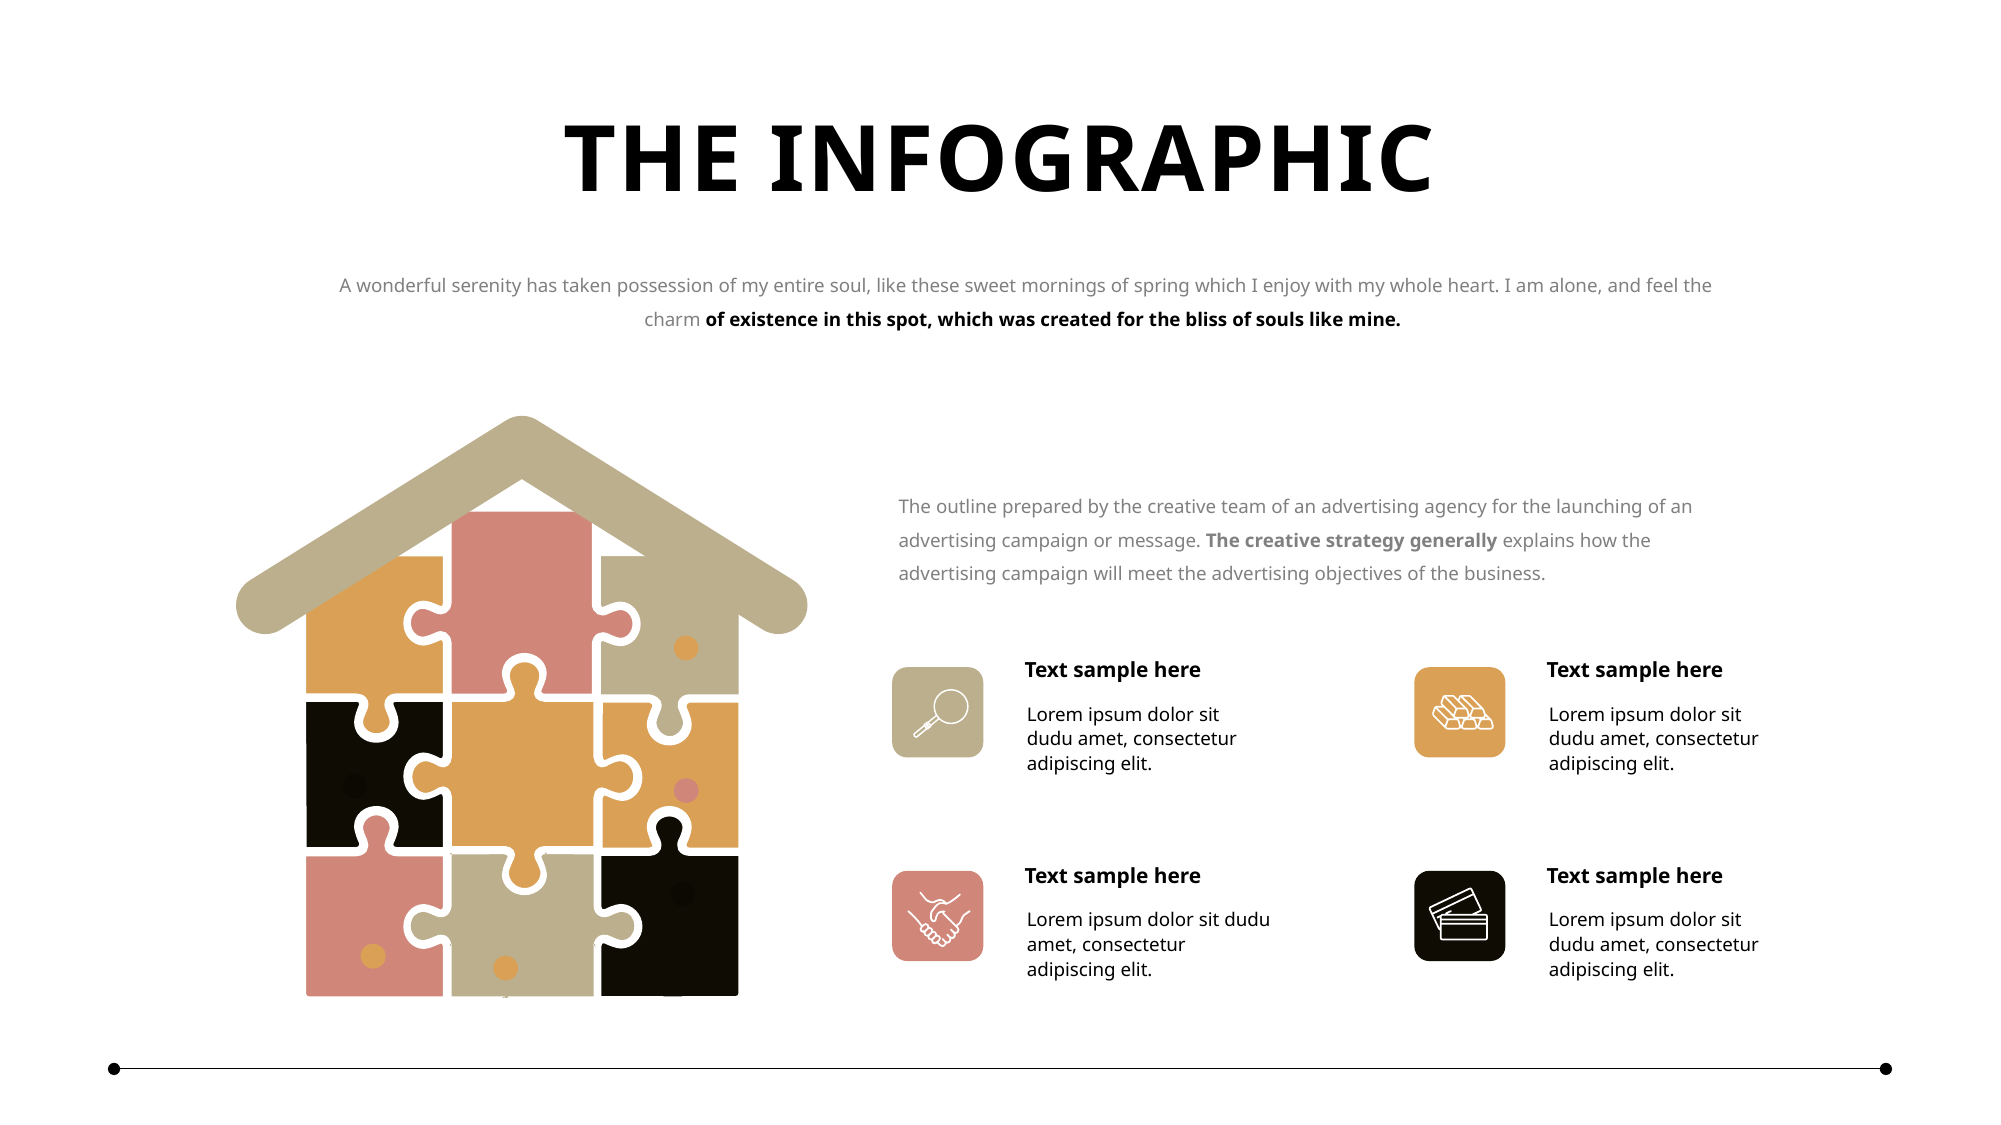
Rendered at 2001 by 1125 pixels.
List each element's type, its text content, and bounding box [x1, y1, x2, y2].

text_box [1414, 870, 1506, 962]
text_box The outline prepared by the creative team of an advertising agency for the launching of an advertising campaign or message. The creative strategy generally explains how the advertising campaign will meet the advertising objectives of the business. [883, 476, 1734, 592]
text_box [1009, 855, 1374, 981]
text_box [1414, 667, 1506, 758]
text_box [1531, 855, 1896, 981]
text_box A wonderful serenity has taken possession of my entire soul, like these sweet mornings of spring which I enjoy with my whole heart. I am alone, and feel the charm of existence in this spot, which was created for the bliss of souls like mine. [314, 255, 1736, 338]
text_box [1531, 649, 1896, 783]
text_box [1009, 649, 1374, 783]
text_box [892, 667, 984, 758]
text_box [231, 414, 812, 1001]
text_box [892, 870, 984, 962]
text_box THE INFOGRAPHIC [548, 92, 1452, 217]
